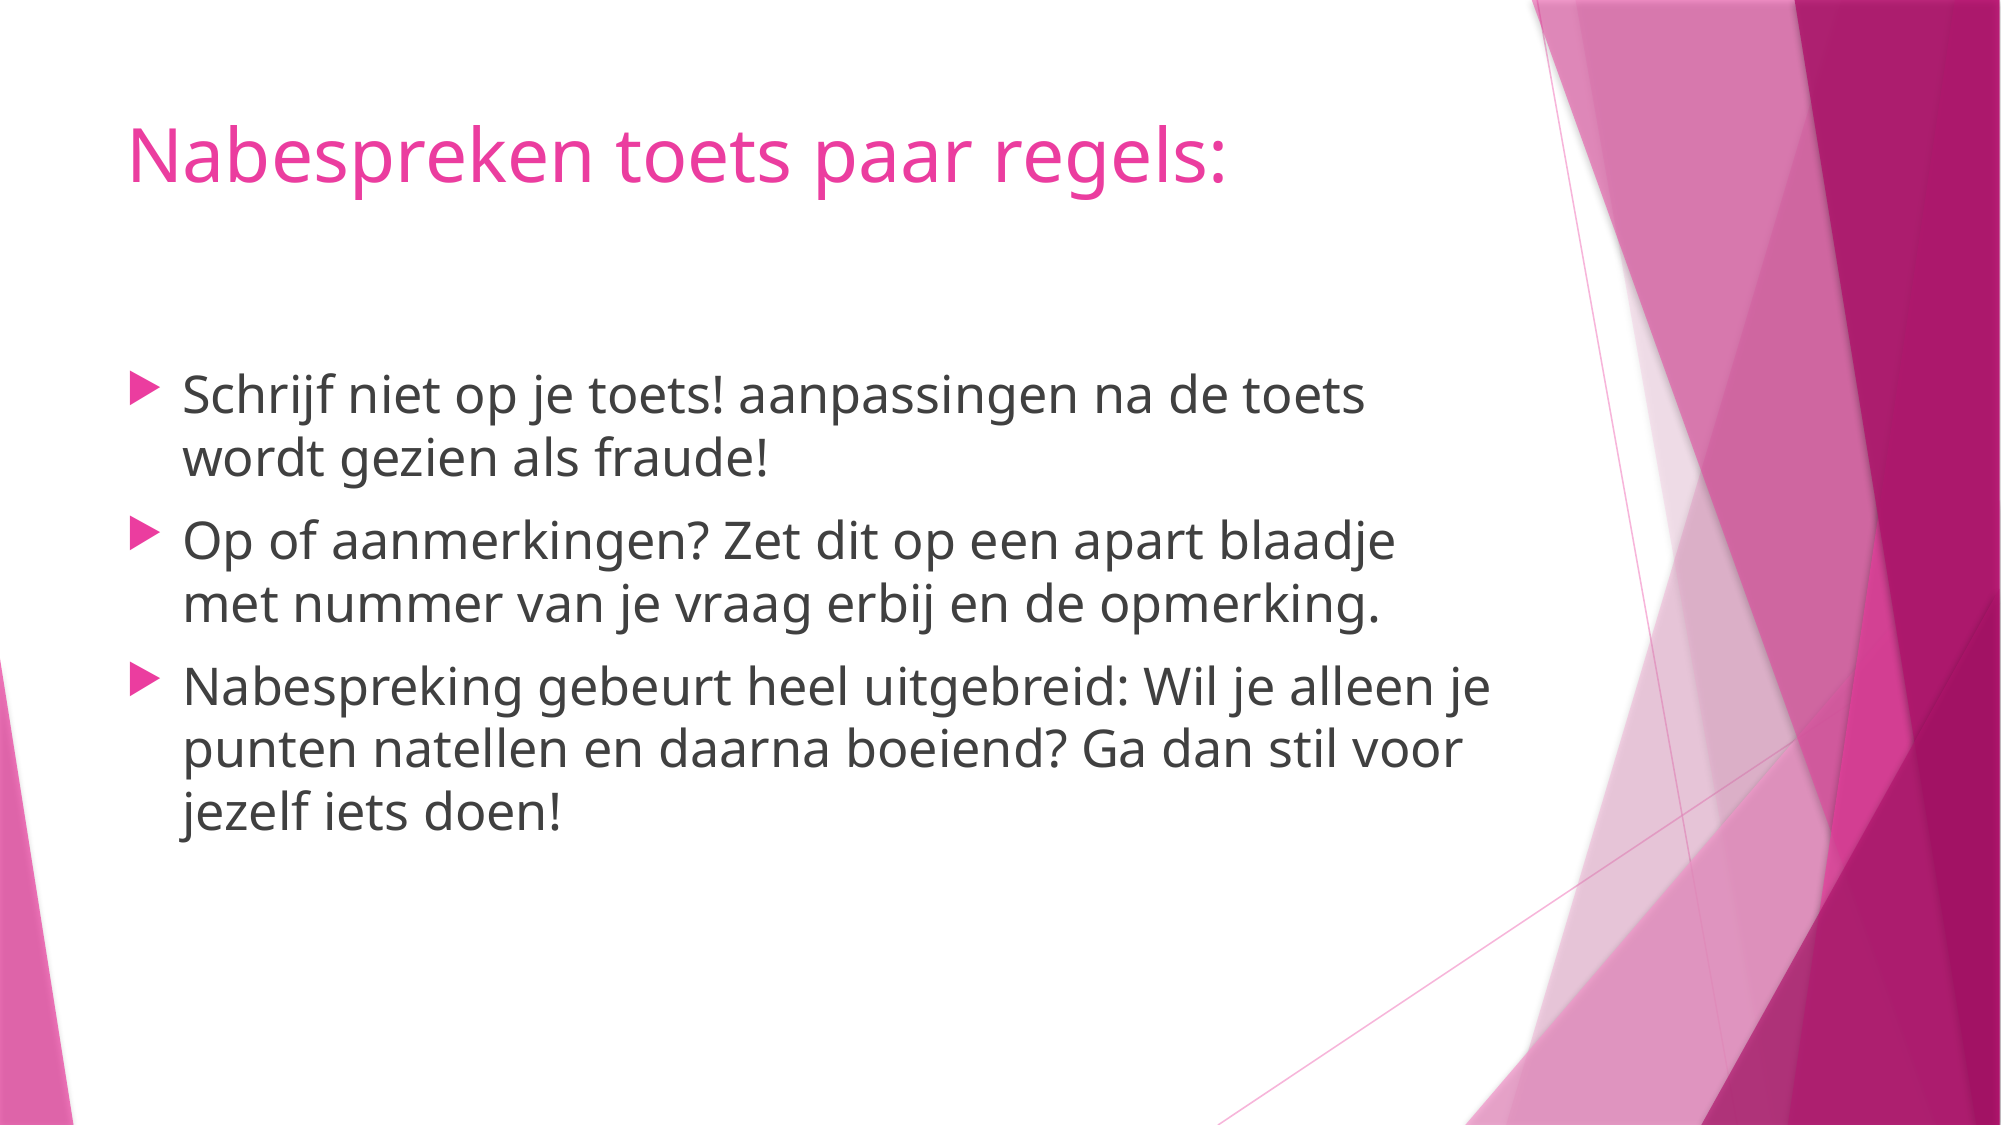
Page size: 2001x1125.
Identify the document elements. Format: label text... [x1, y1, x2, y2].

title Nabespreken toets paar regels: [111, 99, 1522, 317]
list Schrijf niet op je toets! aanpassingen na de toets wordt gezien als fraude! Op of aanmerkingen? Zet dit op een apart blaadje met nummer van je vraag erbij en de opmerking. Nabespreking gebeurt heel uitgebreid: Wil je alleen je punten natellen en daarna boeiend? Ga dan stil voor jezelf iets doen! [111, 354, 1522, 992]
